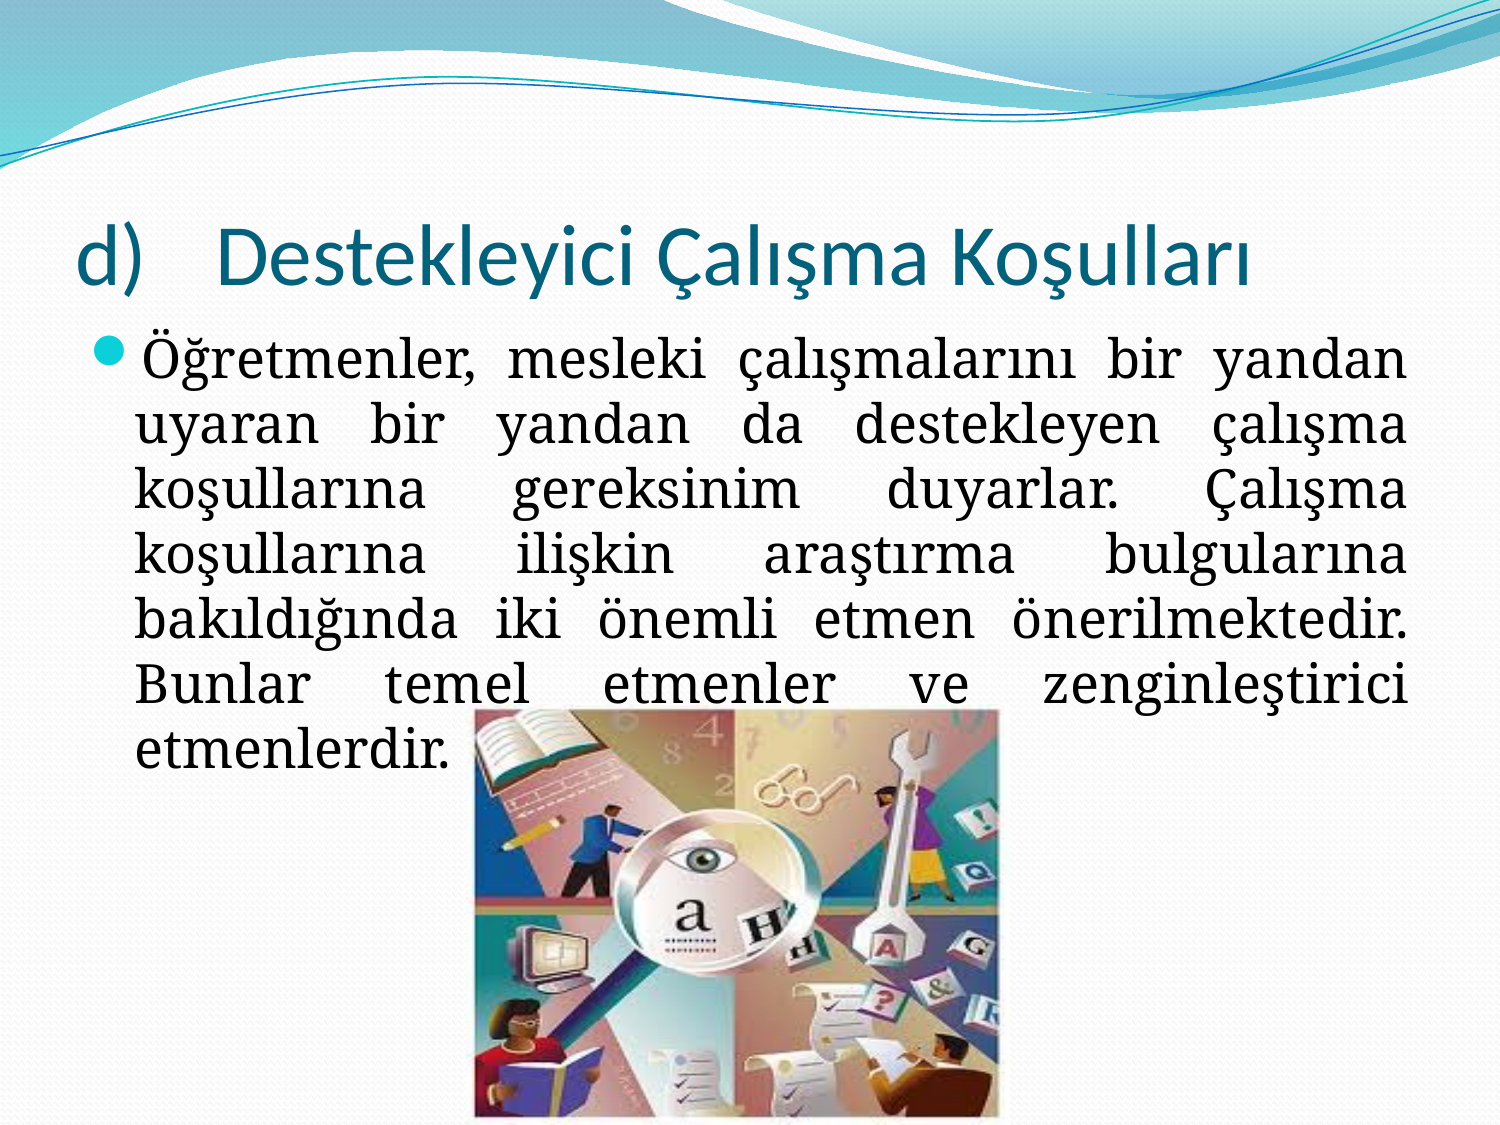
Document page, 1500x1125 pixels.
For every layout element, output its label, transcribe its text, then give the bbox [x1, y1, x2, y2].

title Destekleyici Çalışma Koşulları [75, 115, 1425, 303]
picture [466, 704, 1011, 1125]
list Öğretmenler, mesleki çalışmalarını bir yandan uyaran bir yandan da destekleyen çalışma koşullarına gereksinim duyarlar. Çalışma koşullarına ilişkin araştırma bulgularına bakıldığında iki önemli etmen önerilmektedir. Bunlar temel etmenler ve zenginleştirici etmenlerdir. [75, 317, 1425, 1038]
